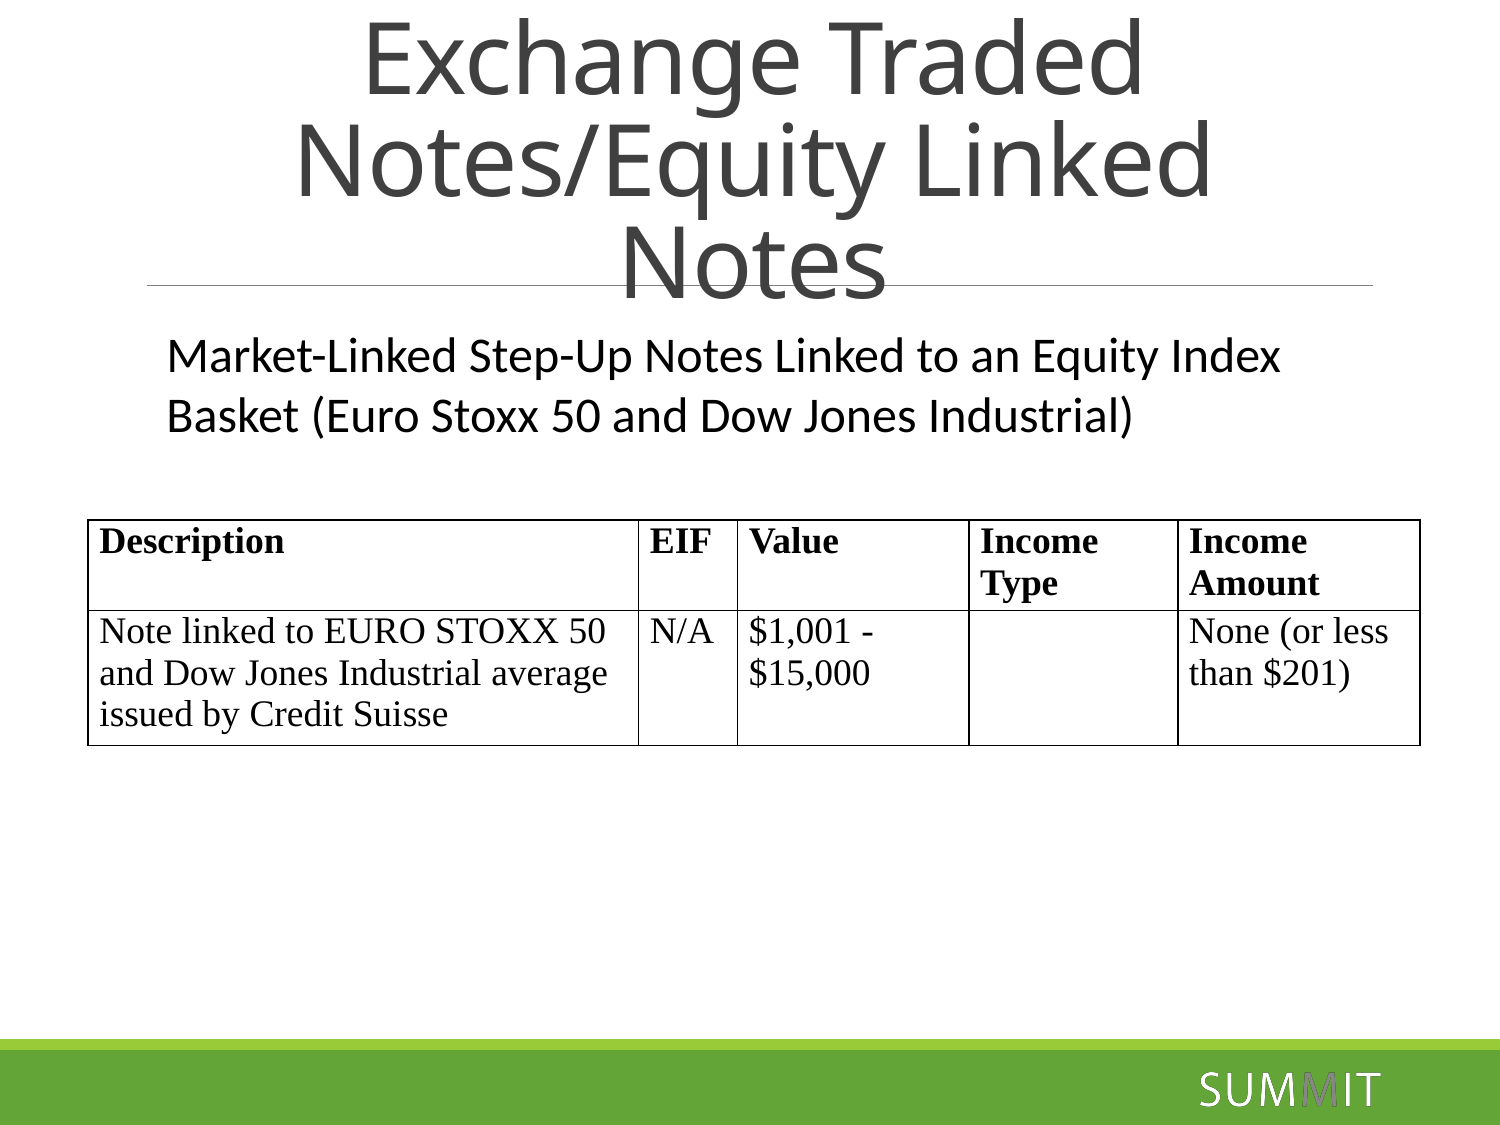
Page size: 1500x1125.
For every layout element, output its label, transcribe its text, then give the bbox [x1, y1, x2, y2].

text_box [56, 301, 1476, 707]
table_header Description [89, 521, 638, 610]
table_cell $1,001 - $15,000 [738, 611, 968, 745]
table_header EIF [639, 521, 737, 610]
picture [1196, 1024, 1386, 1125]
table_header Value [738, 521, 968, 610]
table_header Income Type [970, 521, 1177, 610]
table_header Income Amount [1179, 521, 1419, 610]
table_cell Note linked to EURO STOXX 50 and Dow Jones Industrial average issued by Credit Suisse [89, 611, 638, 745]
table_cell None (or less than $201) [1179, 611, 1419, 745]
text_box Market-Linked Step-Up Notes Linked to an Equity Index Basket (Euro Stoxx 50 and Dow Jones Industrial) [151, 315, 1394, 451]
table_cell N/A [639, 611, 737, 745]
table_cell [970, 611, 1177, 745]
title Exchange Traded Notes/Equity Linked Notes [135, 47, 1373, 285]
